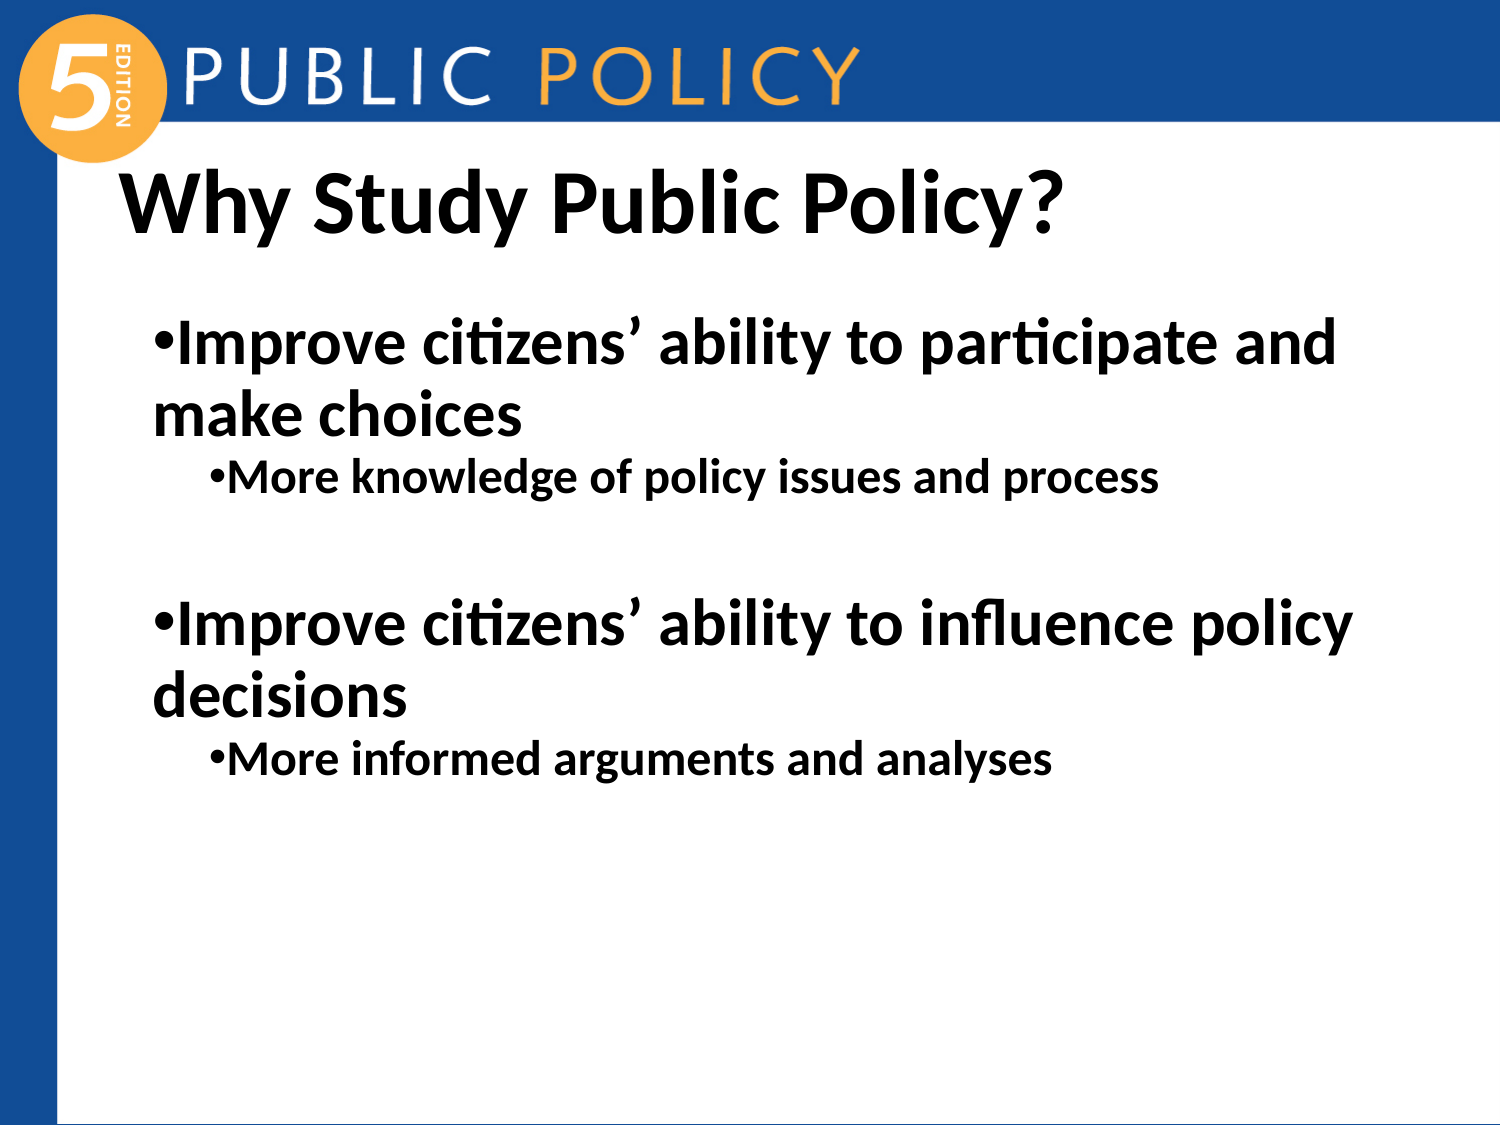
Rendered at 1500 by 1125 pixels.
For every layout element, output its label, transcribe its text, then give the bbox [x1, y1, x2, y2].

list Improve citizens’ ability to participate and make choices More knowledge of policy issues and process Improve citizens’ ability to influence policy decisions More informed arguments and analyses [137, 299, 1397, 1014]
picture [0, 0, 1500, 1125]
title Why Study Public Policy? [103, 95, 1397, 313]
